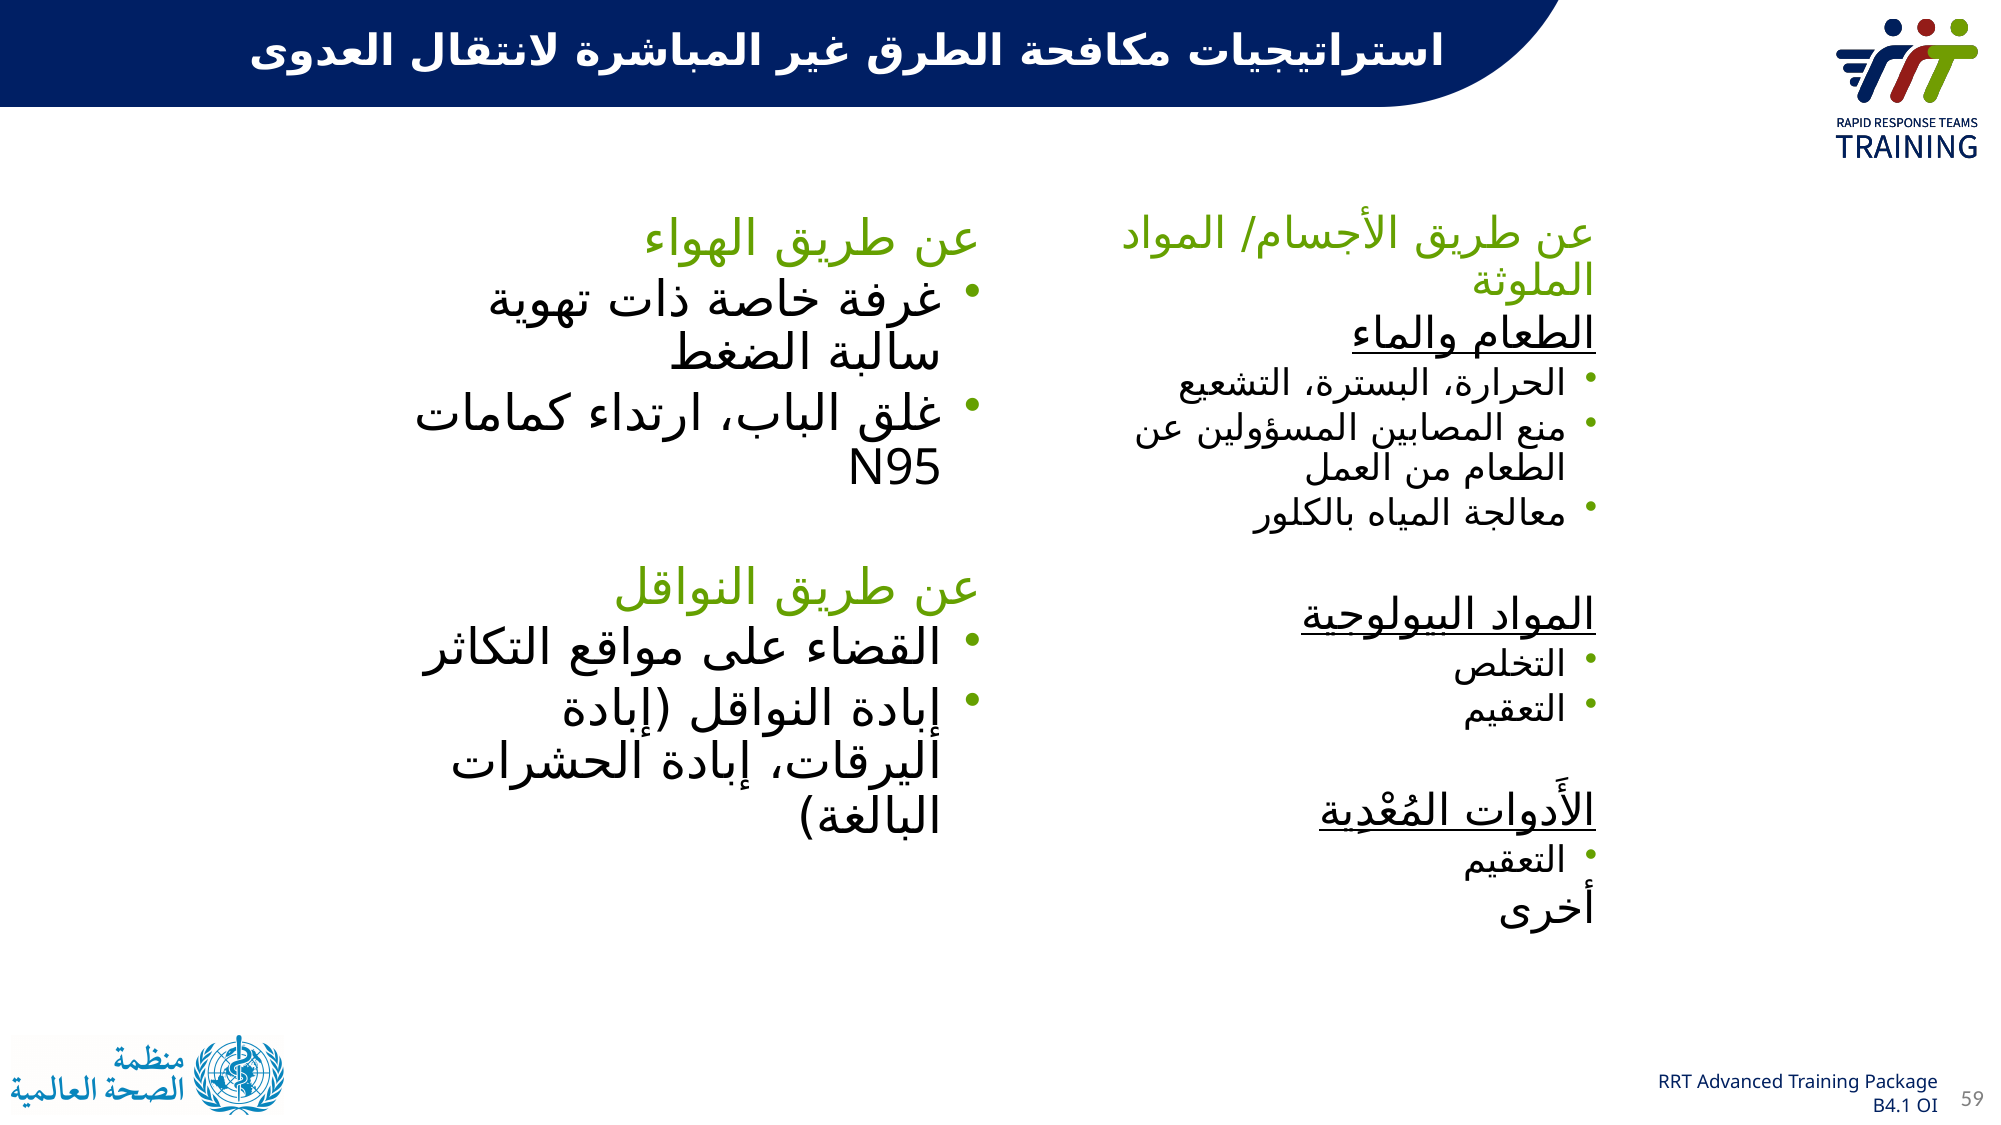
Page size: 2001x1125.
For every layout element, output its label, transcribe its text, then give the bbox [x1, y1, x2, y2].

text_box عن طريق الأجسام/ المواد الملوثة الطعام والماء الحرارة، البسترة، التشعيع منع المصابين المسؤولين عن الطعام من العمل معالجة المياه بالكلور المواد البيولوجية التخلص التعقيم الأَدوات المُعْدِية التعقيم أخرى [1032, 202, 1604, 946]
picture [11, 1035, 284, 1115]
picture [1835, 19, 1978, 167]
picture [241, 1050, 247, 1059]
picture [0, 0, 1583, 107]
list عن طريق الهواء غرفة خاصة ذات تهوية سالبة الضغط غلق الباب، ارتداء كمامات N95 عن طريق النواقل القضاء على مواقع التكاثر إبادة النواقل (إبادة اليرقات، إبادة الحشرات البالغة) [380, 204, 990, 970]
text_box استراتيجيات مكافحة الطرق غير المباشرة لانتقال العدوى [24, 8, 1454, 95]
